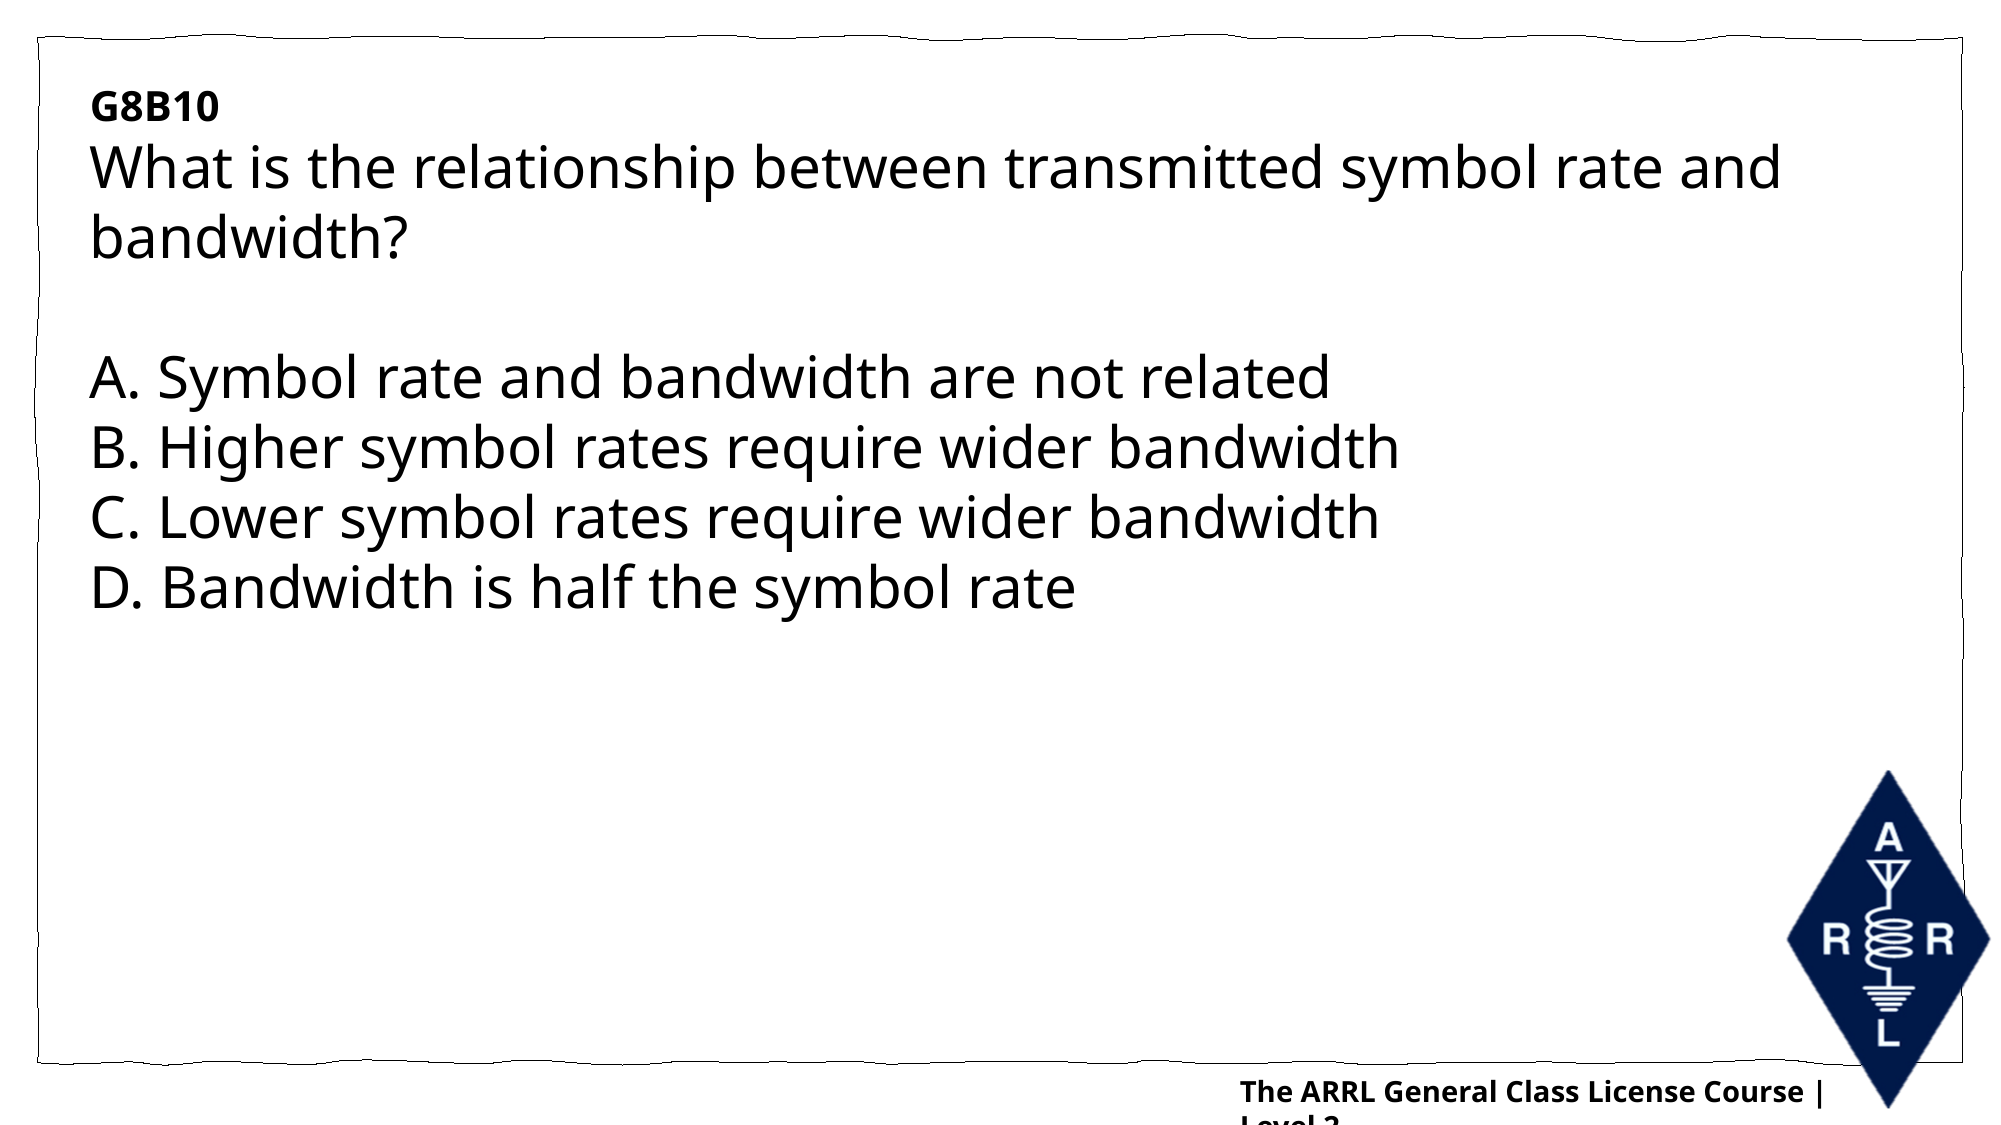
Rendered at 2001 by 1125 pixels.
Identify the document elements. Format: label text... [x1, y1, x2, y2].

text_box G8B10 What is the relationship between transmitted symbol rate and bandwidth? A. Symbol rate and bandwidth are not related B. Higher symbol rates require wider bandwidth C. Lower symbol rates require wider bandwidth D. Bandwidth is half the symbol rate [75, 72, 1850, 628]
picture [1773, 752, 1999, 1125]
